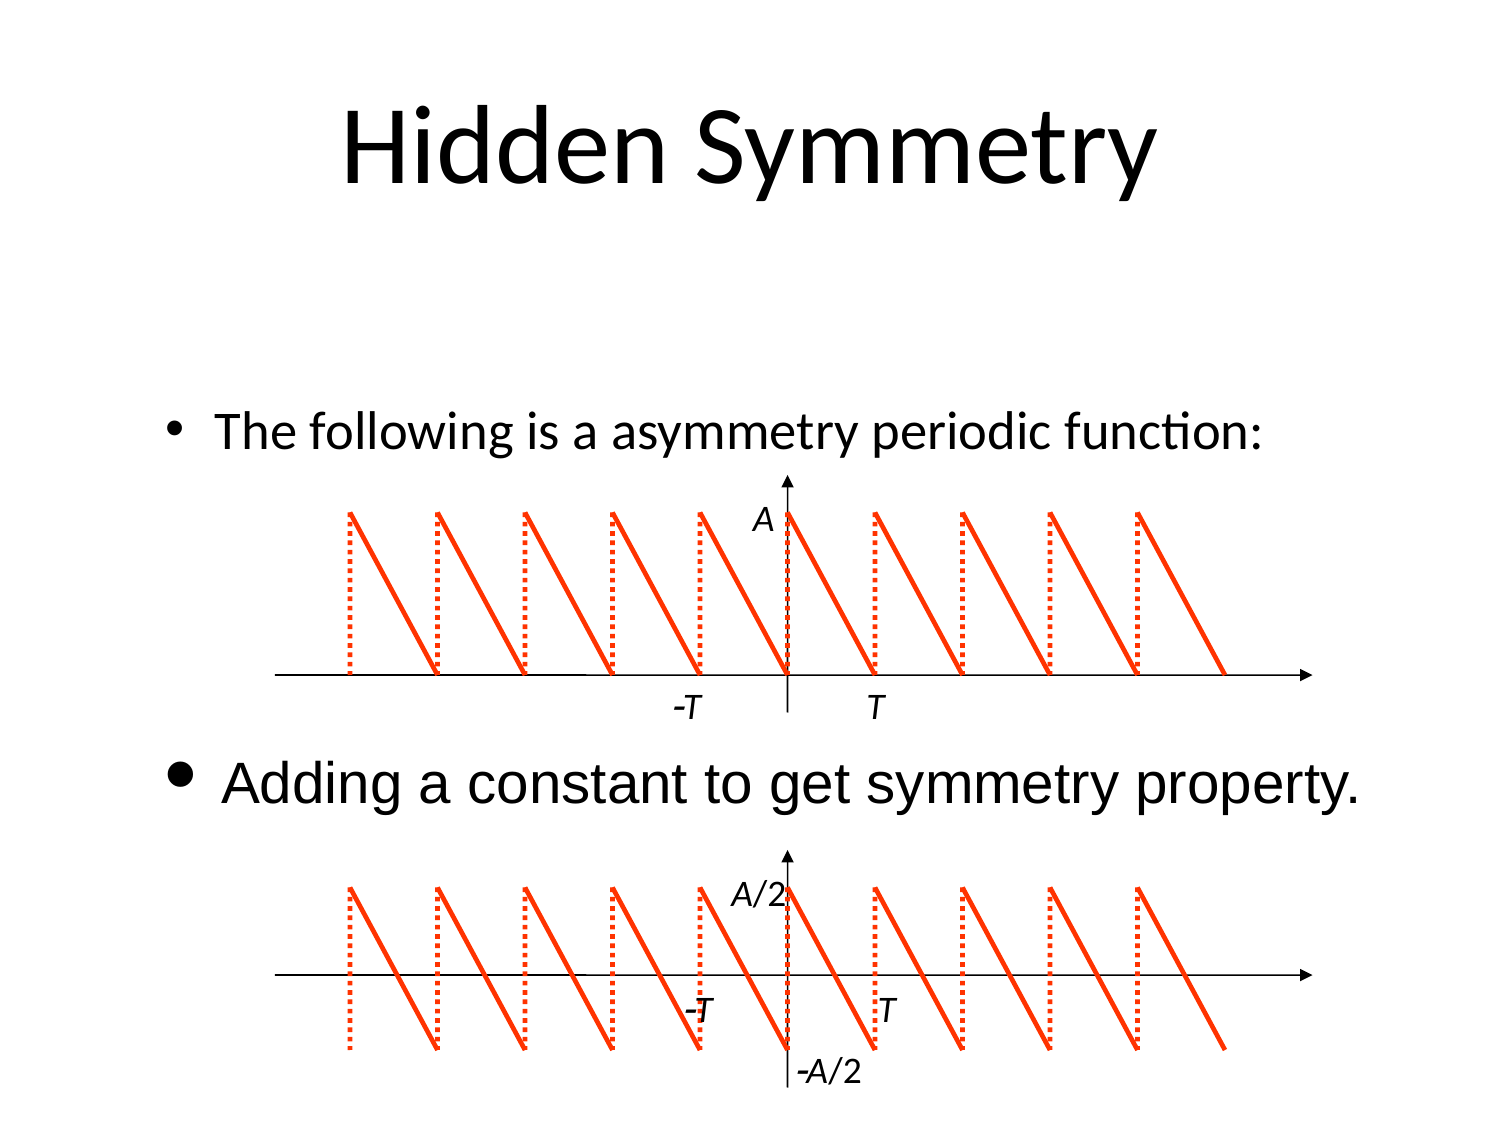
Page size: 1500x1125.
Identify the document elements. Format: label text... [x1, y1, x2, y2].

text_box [274, 849, 1313, 1100]
title Hidden Symmetry [75, 45, 1425, 233]
text_box Adding a constant to get symmetry property. [150, 737, 1463, 863]
list The following is a asymmetry periodic function: [150, 387, 1463, 513]
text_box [274, 474, 1313, 736]
